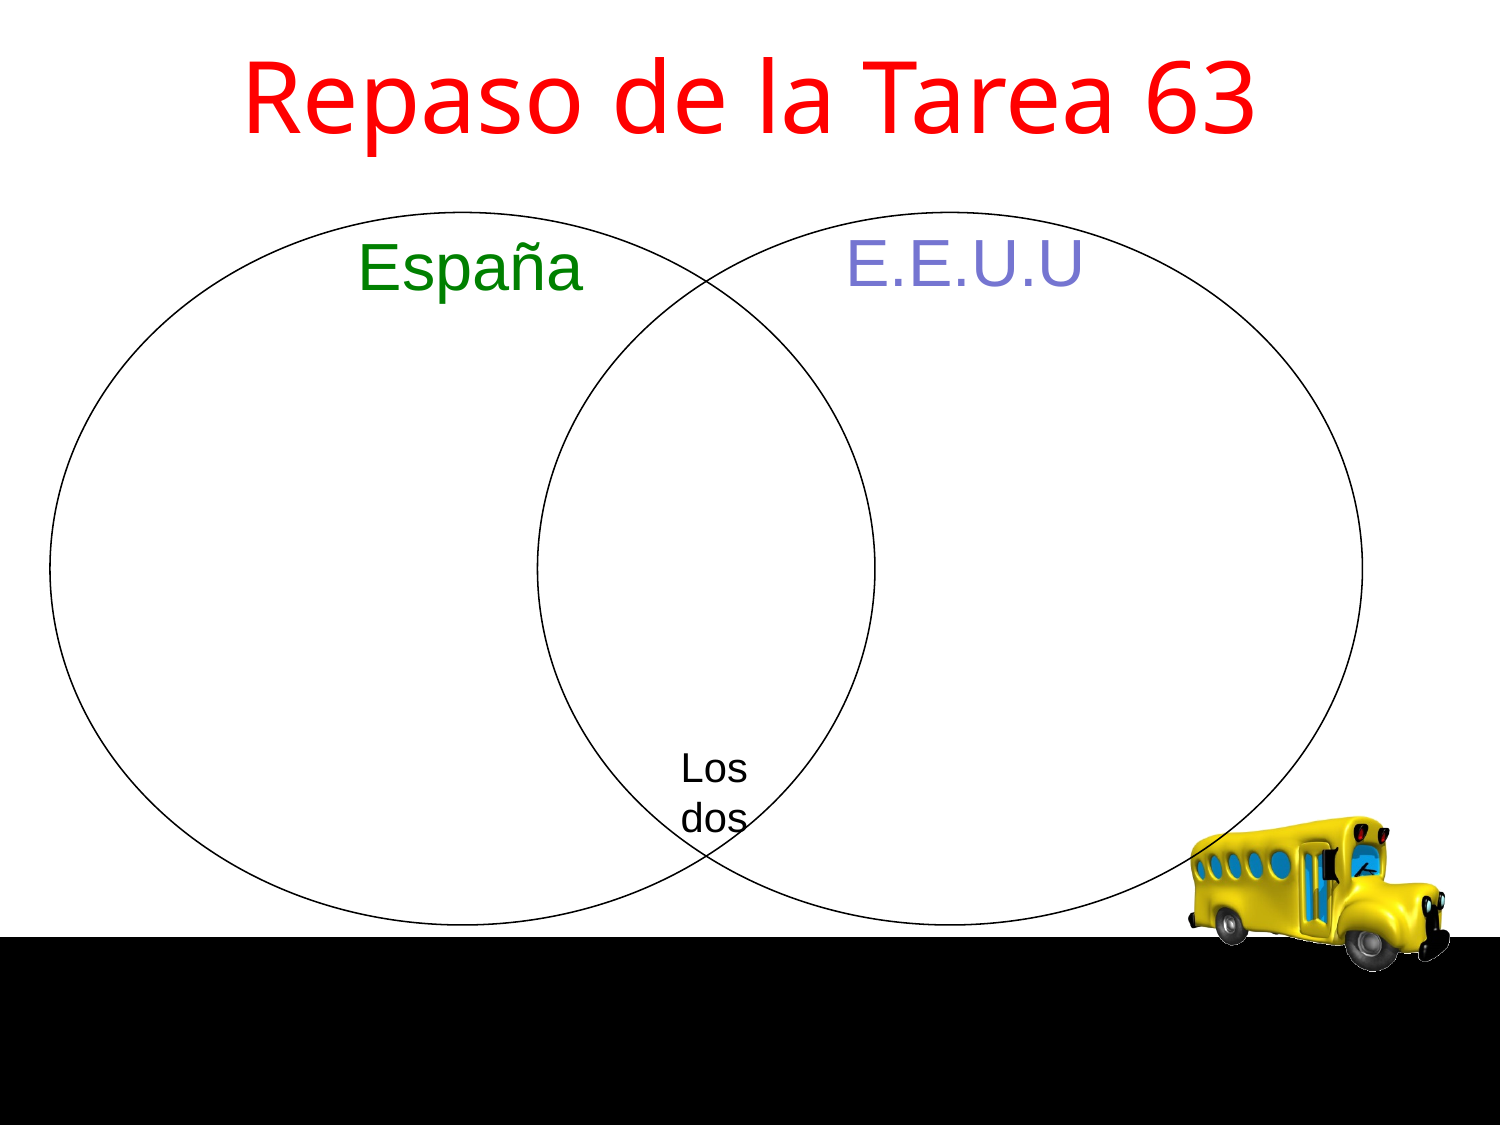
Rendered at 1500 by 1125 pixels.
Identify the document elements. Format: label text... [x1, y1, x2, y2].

text_box Los dos [665, 733, 763, 849]
text_box E.E.U.U [830, 212, 1102, 308]
text_box España [342, 216, 599, 312]
text_box [537, 227, 1363, 925]
text_box [404, 212, 521, 216]
picture [1175, 800, 1463, 1005]
title Repaso de la Tarea 63 [75, 0, 1425, 188]
text_box [49, 227, 706, 925]
